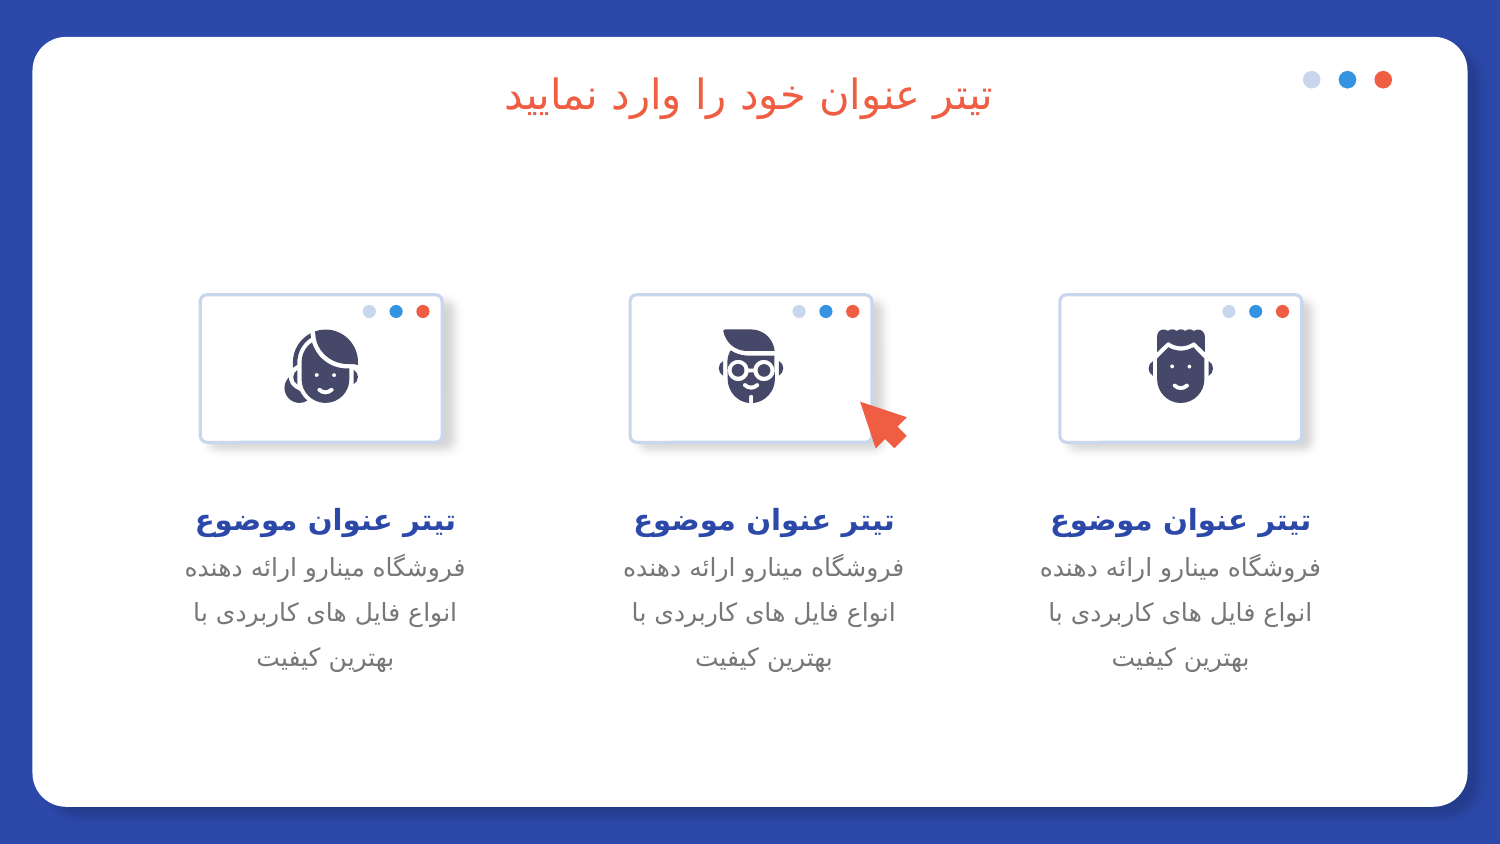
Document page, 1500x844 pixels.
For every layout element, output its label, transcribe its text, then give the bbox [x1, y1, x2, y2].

text_box [1059, 294, 1302, 443]
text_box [1148, 329, 1214, 404]
text_box [200, 294, 443, 443]
text_box [860, 401, 907, 449]
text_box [1221, 304, 1290, 319]
text_box تیتر عنوان موضوع فروشگاه مینارو ارائه دهنده انواع فایل های کاربردی با بهترین کیفیت [156, 476, 495, 679]
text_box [792, 304, 860, 319]
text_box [284, 329, 359, 404]
text_box [630, 294, 872, 443]
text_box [718, 329, 784, 404]
text_box تیتر عنوان موضوع فروشگاه مینارو ارائه دهنده انواع فایل های کاربردی با بهترین کیفیت [1011, 476, 1350, 679]
text_box تیتر عنوان موضوع فروشگاه مینارو ارائه دهنده انواع فایل های کاربردی با بهترین کیفیت [595, 476, 933, 679]
text_box تیتر عنوان خود را وارد نمایید [31, 60, 1466, 126]
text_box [362, 304, 430, 319]
